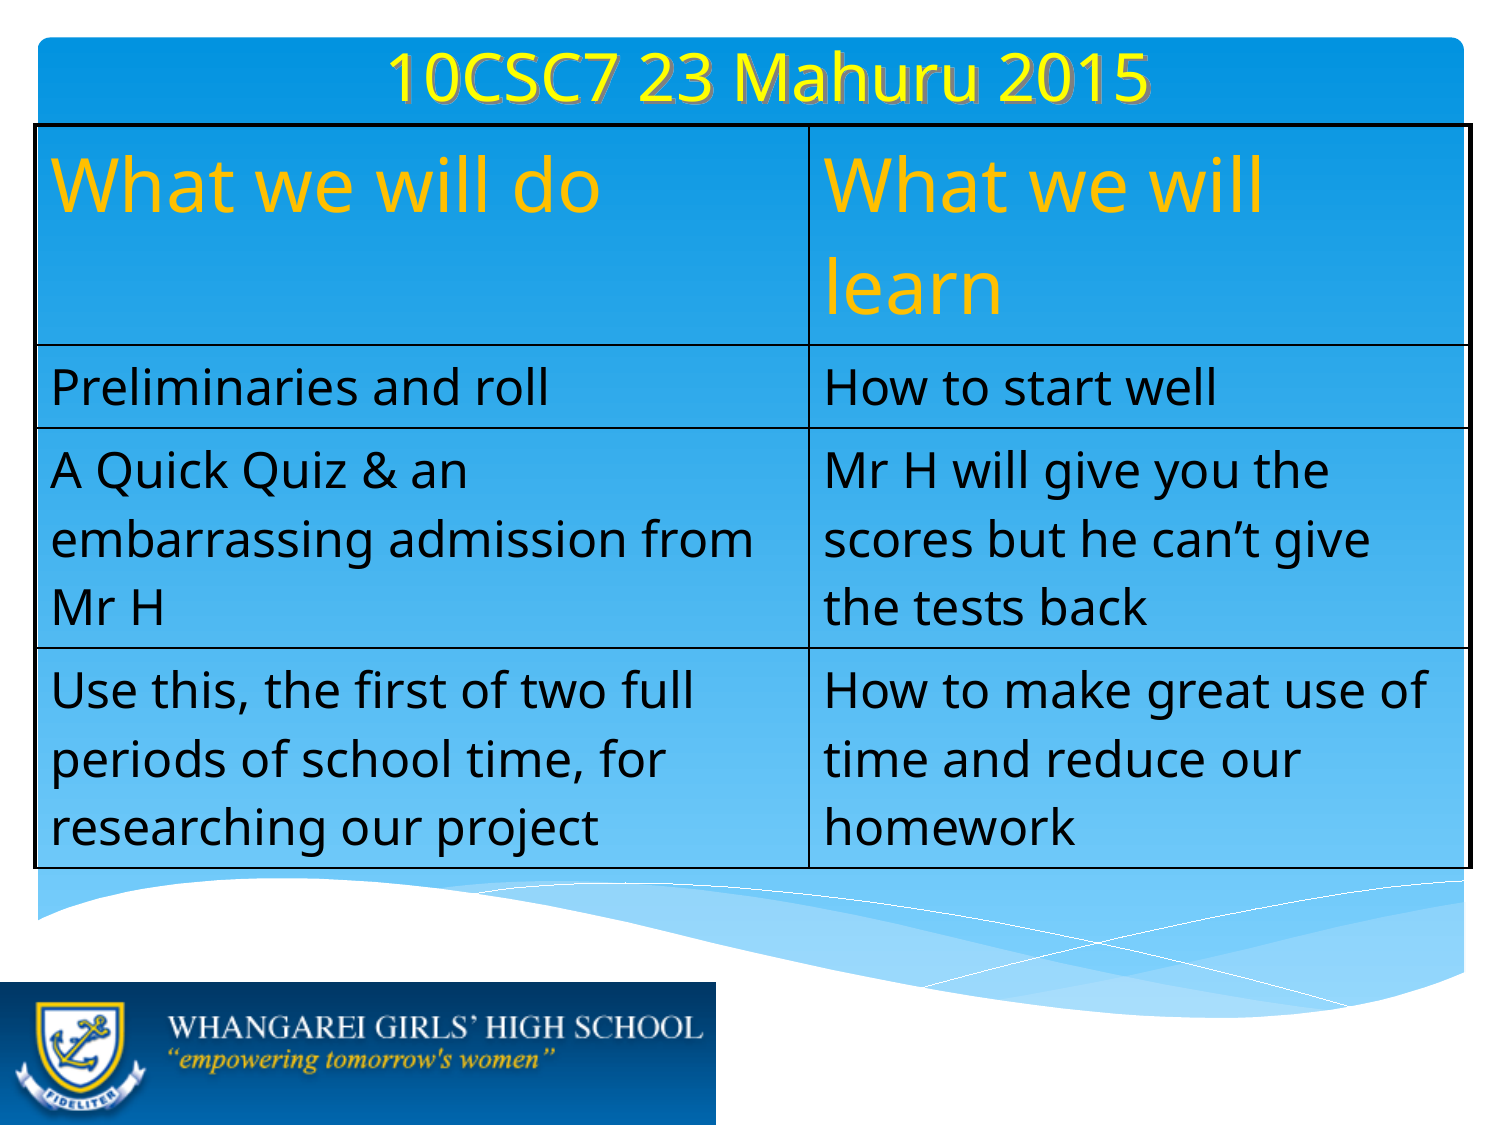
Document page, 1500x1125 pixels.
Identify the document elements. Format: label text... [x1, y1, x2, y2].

table_cell Use this, the first of two full periods of school time, for researching our project [37, 649, 808, 867]
text_box 10CSC7 23 Mahuru 2015 [162, 24, 1375, 123]
table_cell A Quick Quiz & an embarrassing admission from Mr H [37, 429, 808, 647]
table_header What we will learn [810, 127, 1468, 344]
table_cell How to start well [810, 346, 1468, 427]
table_cell Preliminaries and roll [37, 346, 808, 427]
picture [0, 982, 716, 1125]
table_cell Mr H will give you the scores but he can’t give the tests back [810, 429, 1468, 647]
table_header What we will do [37, 127, 808, 344]
table_cell How to make great use of time and reduce our homework [810, 649, 1468, 867]
